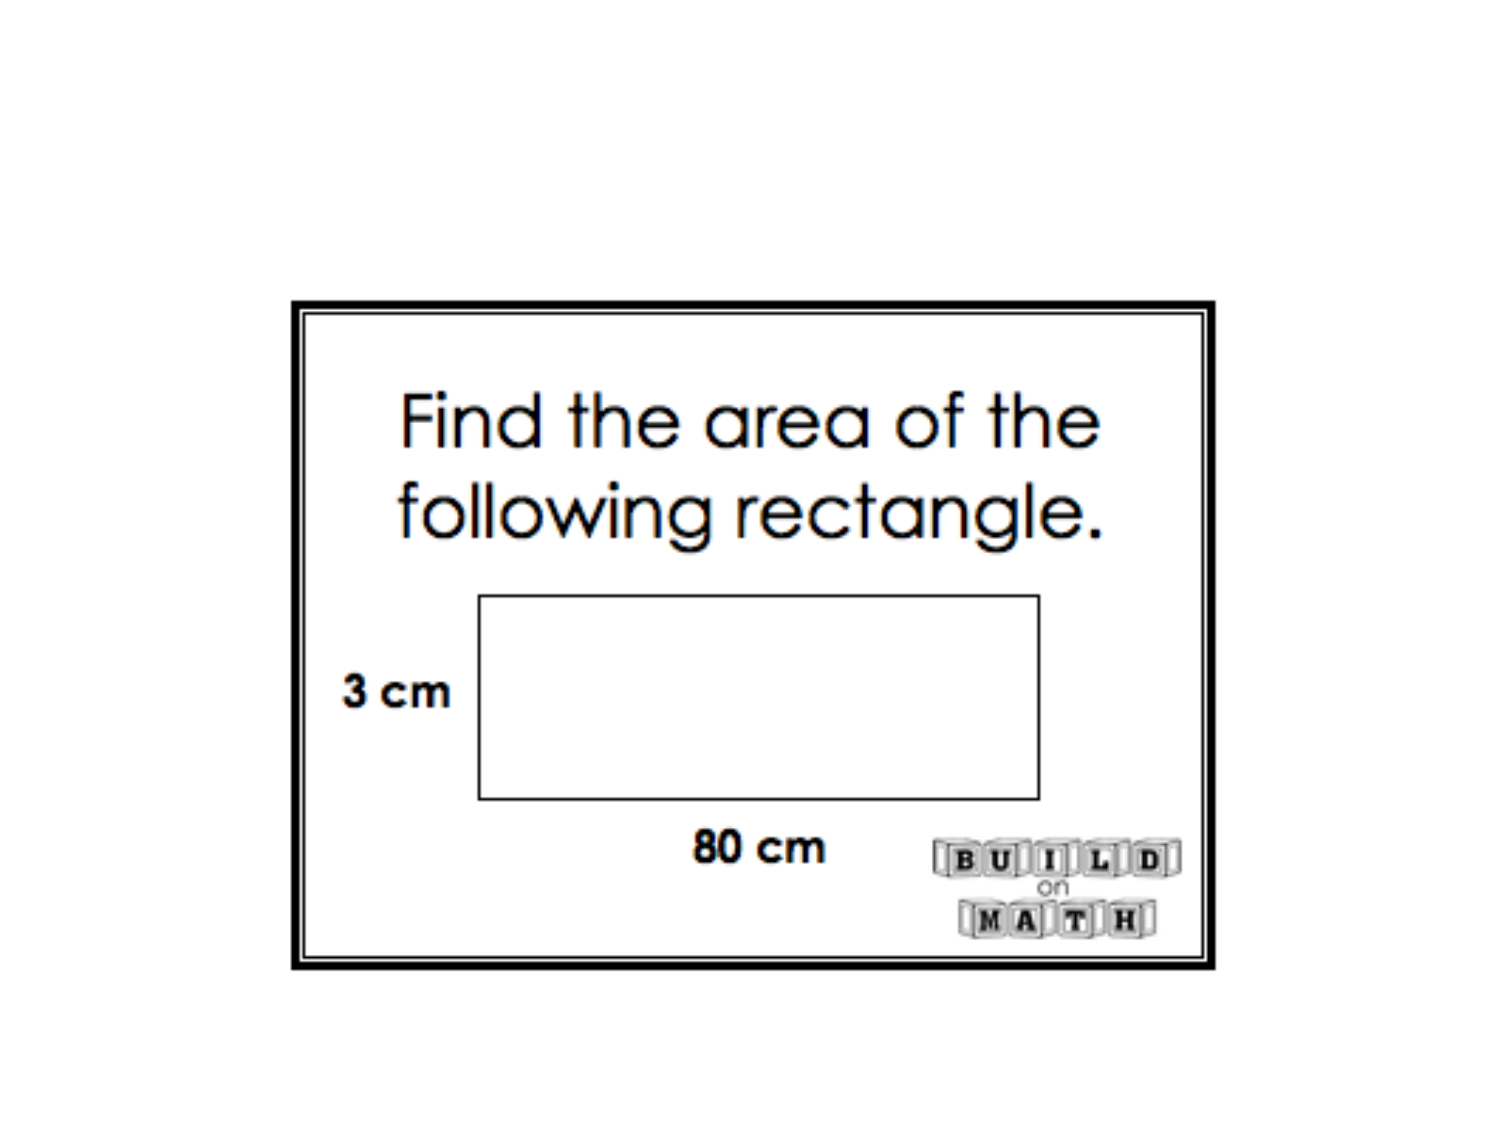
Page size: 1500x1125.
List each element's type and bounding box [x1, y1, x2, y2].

list [74, 262, 1426, 1006]
